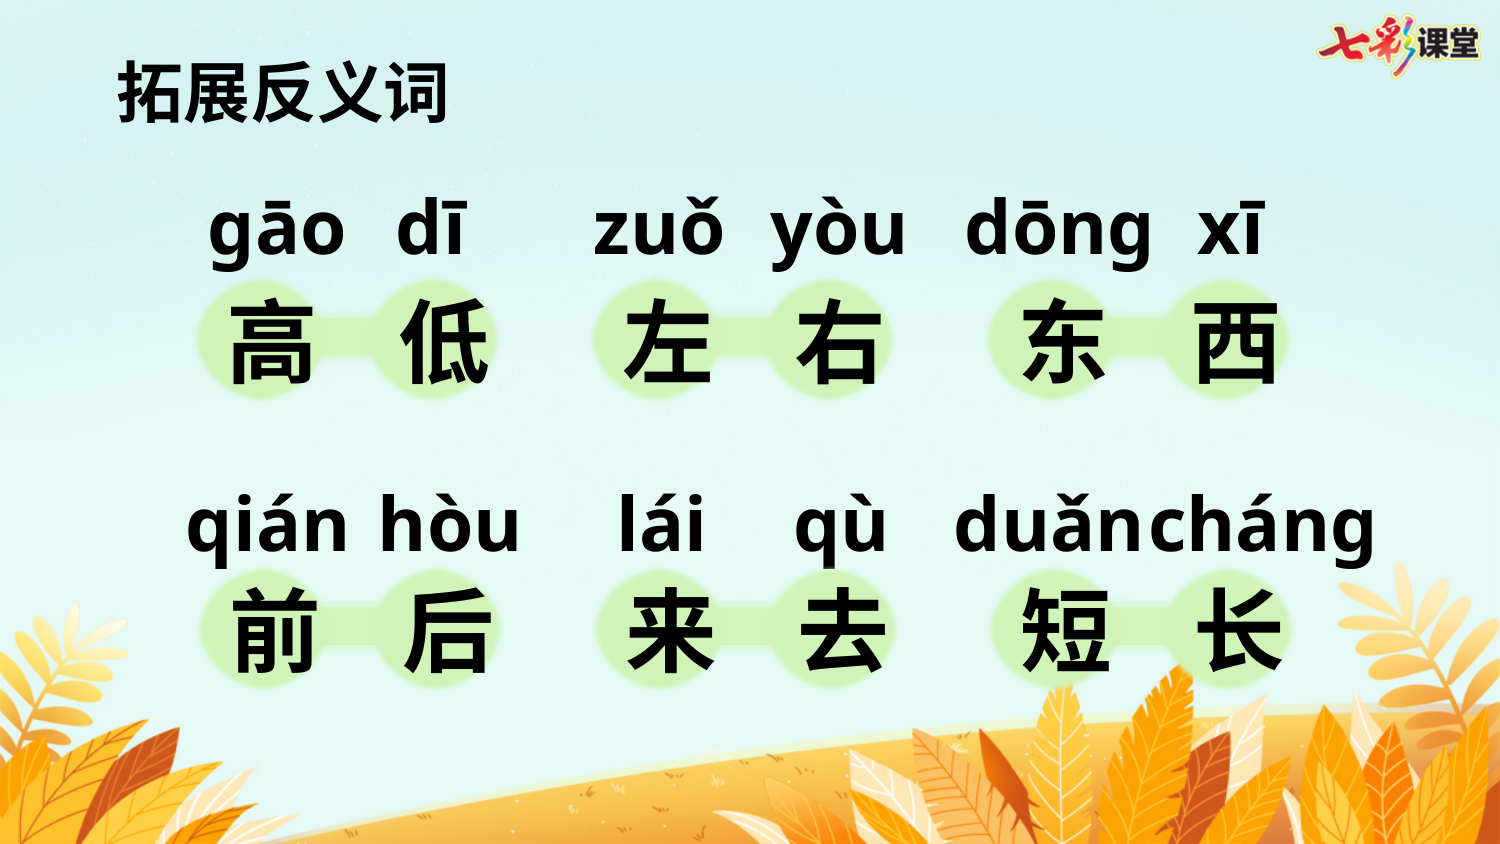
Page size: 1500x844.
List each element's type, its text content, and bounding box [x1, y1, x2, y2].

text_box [590, 564, 901, 694]
text_box xī [1183, 172, 1279, 274]
text_box 拓展反义词 [102, 43, 466, 139]
text_box qián [171, 469, 363, 574]
text_box dī [380, 172, 481, 274]
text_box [985, 564, 1297, 694]
text_box qù [778, 469, 905, 574]
text_box gāo [192, 172, 369, 274]
text_box zuǒ [579, 172, 741, 278]
text_box lái [601, 469, 723, 564]
picture [0, 0, 1500, 844]
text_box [194, 564, 506, 694]
text_box cháng [1133, 469, 1393, 574]
text_box yòu [755, 172, 924, 278]
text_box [982, 274, 1294, 405]
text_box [191, 274, 503, 405]
text_box duǎn [938, 469, 1133, 574]
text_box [587, 274, 898, 405]
text_box hòu [363, 469, 538, 574]
text_box dōng [949, 172, 1171, 278]
